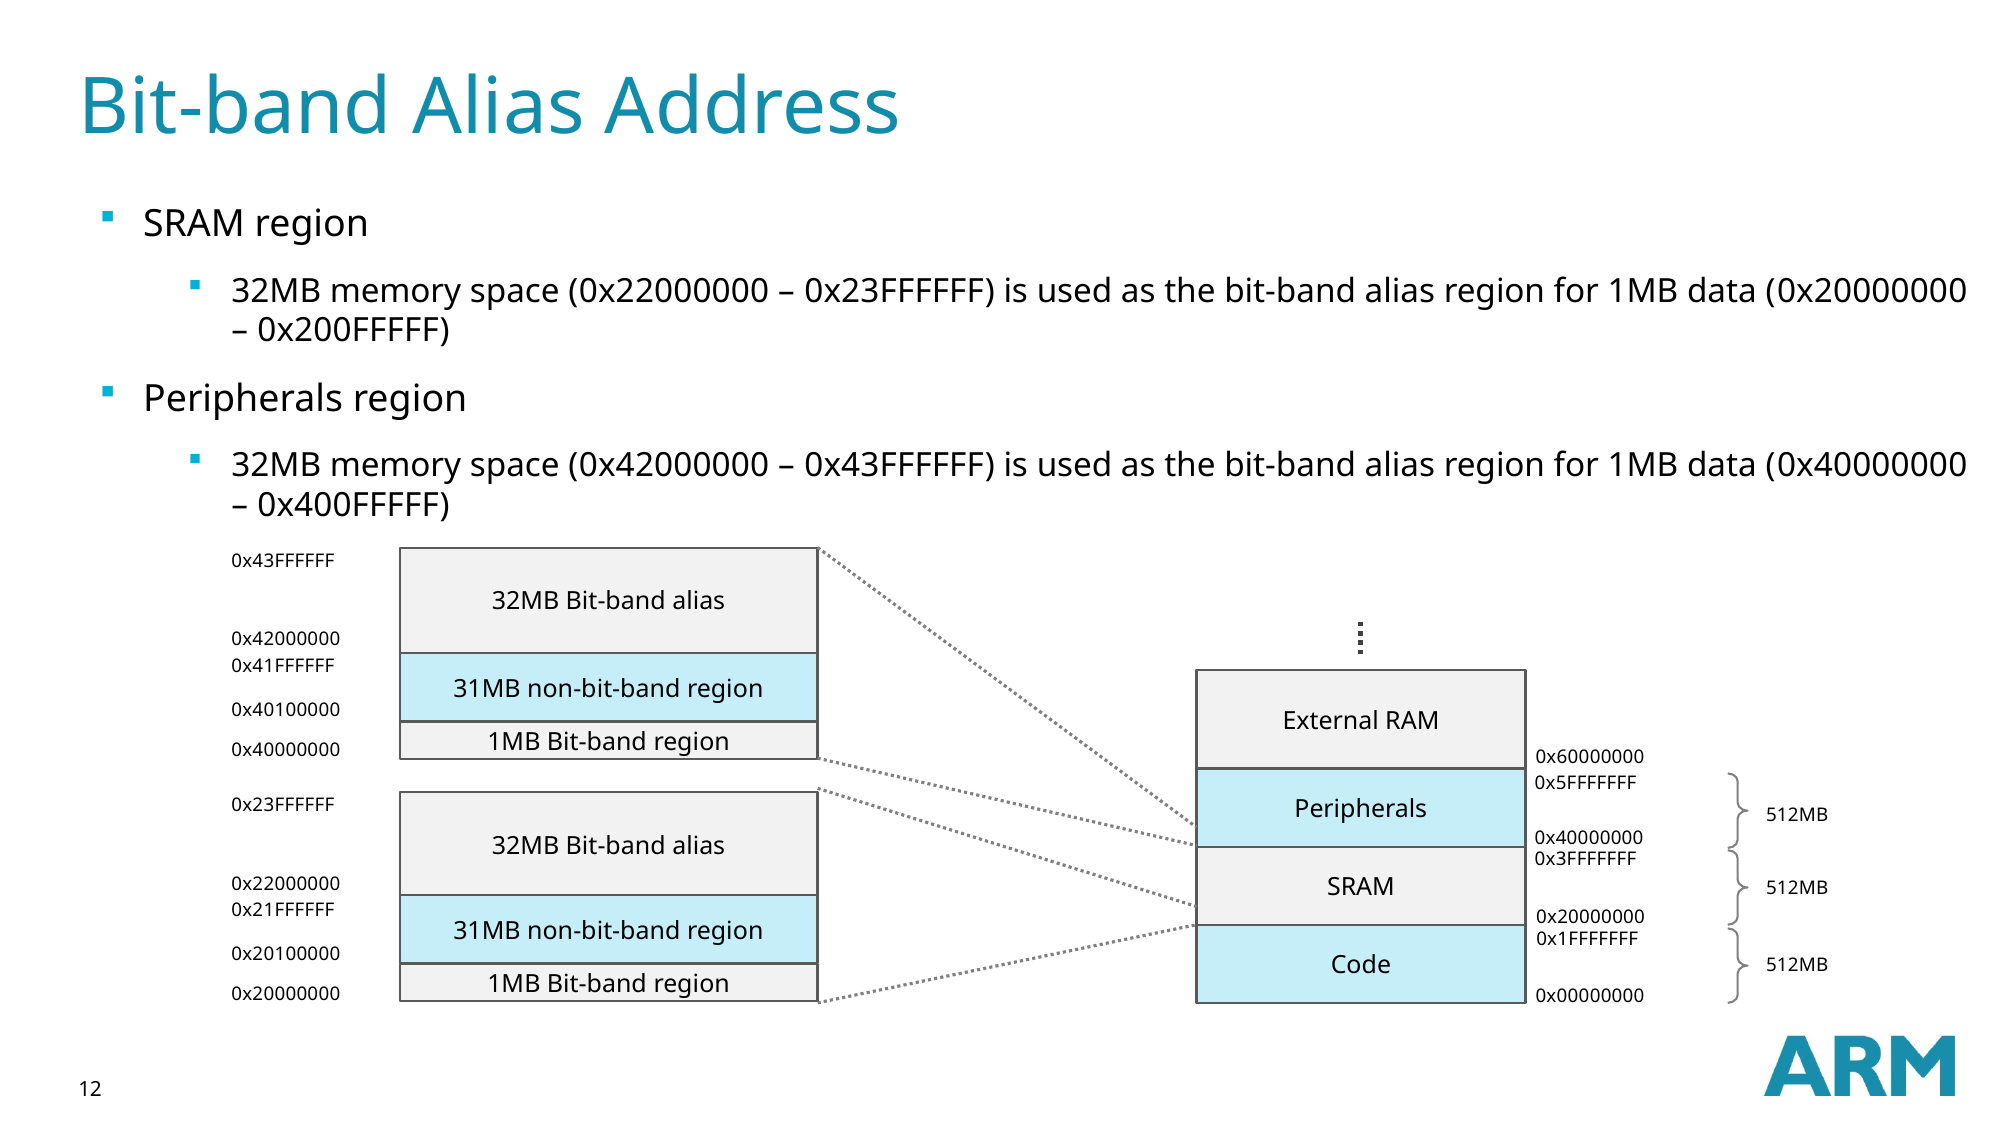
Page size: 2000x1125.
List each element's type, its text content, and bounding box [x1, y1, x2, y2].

text_box 0x1FFFFFFF [1521, 935, 1727, 957]
text_box 0x42000000 [216, 619, 438, 645]
picture [1763, 1035, 1955, 1096]
text_box 0x20000000 [1521, 896, 1742, 935]
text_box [817, 547, 1197, 828]
text_box 512MB [1751, 945, 1905, 983]
text_box 0x5FFFFFFF [1519, 763, 1741, 801]
text_box 512MB [1751, 795, 1905, 833]
text_box External RAM [1203, 669, 1526, 768]
text_box 0x21FFFFFF [216, 889, 438, 928]
text_box [1727, 928, 1748, 1003]
text_box SRAM [1196, 846, 1526, 924]
text_box 0x22000000 [216, 863, 438, 889]
text_box 1MB Bit-band region [399, 964, 810, 1001]
text_box 0x20000000 [216, 974, 438, 1012]
text_box Code [1197, 924, 1526, 1003]
text_box 0x43FFFFFF [216, 541, 438, 579]
list SRAM region 32MB memory space (0x22000000 – 0x23FFFFFF) is used as the bit-band alias region for 1MB data (0x20000000 – 0x200FFFFF) Peripherals region 32MB memory space (0x42000000 – 0x43FFFFFF) is used as the bit-band alias region for 1MB data (0x40000000 – 0x400FFFFF) [99, 198, 1980, 548]
text_box 32MB Bit-band alias [399, 547, 817, 652]
text_box Peripherals [1205, 768, 1526, 846]
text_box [817, 924, 1197, 1004]
text_box [1727, 850, 1748, 925]
text_box 0x41FFFFFF [216, 645, 438, 684]
text_box 32MB Bit-band alias [399, 791, 810, 894]
text_box [1727, 773, 1748, 848]
text_box 0x23FFFFFF [216, 785, 438, 823]
title Bit-band Alias Address [78, 55, 1910, 150]
text_box 31MB non-bit-band region [399, 652, 810, 722]
text_box 0x3FFFFFFF [1519, 839, 1741, 877]
text_box 0x40000000 [216, 730, 438, 768]
text_box 1MB Bit-band region [399, 722, 810, 759]
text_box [817, 838, 1197, 846]
text_box 0x40100000 [216, 689, 438, 728]
text_box 0x00000000 [1520, 976, 1742, 1014]
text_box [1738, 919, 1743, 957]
text_box 0x60000000 [1520, 737, 1742, 775]
text_box 512MB [1751, 868, 1905, 906]
text_box 31MB non-bit-band region [399, 894, 818, 964]
text_box 0x40000000 [1519, 817, 1727, 839]
text_box 0x20100000 [216, 934, 438, 972]
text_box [817, 857, 1197, 907]
